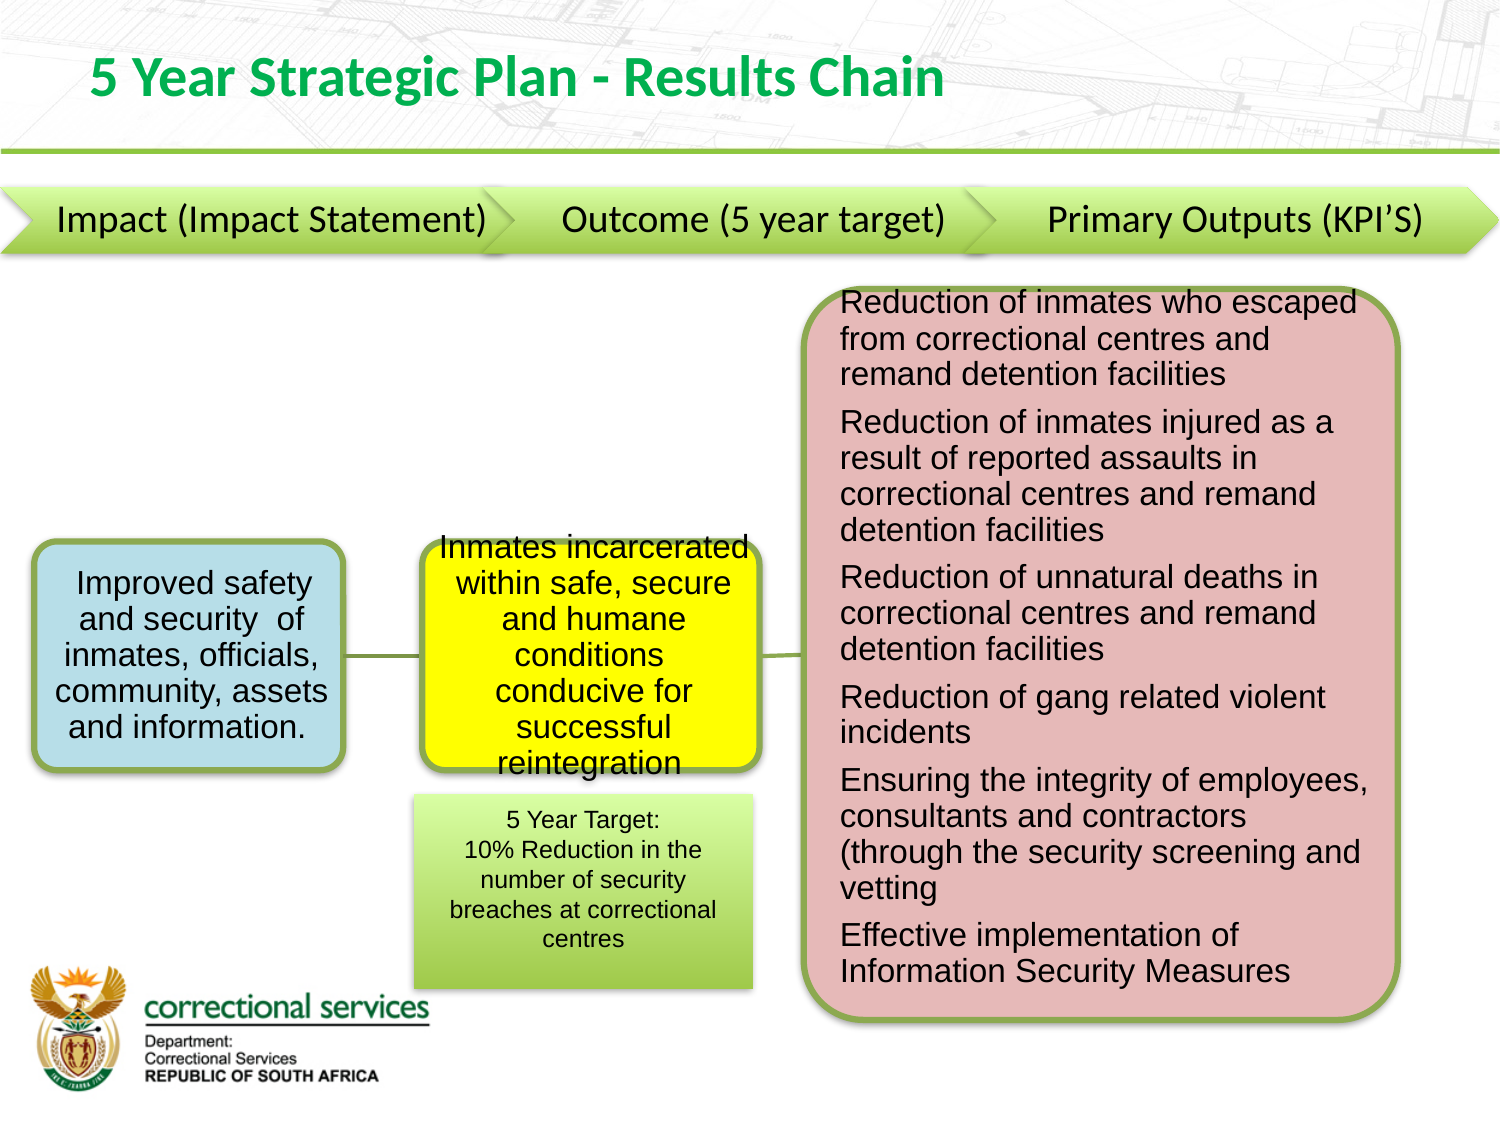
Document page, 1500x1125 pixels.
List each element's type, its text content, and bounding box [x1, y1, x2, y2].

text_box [0, 186, 1500, 254]
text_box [0, 262, 1444, 1125]
picture [0, 0, 1500, 154]
text_box 5 Year Strategic Plan - Results Chain [74, 30, 1425, 116]
